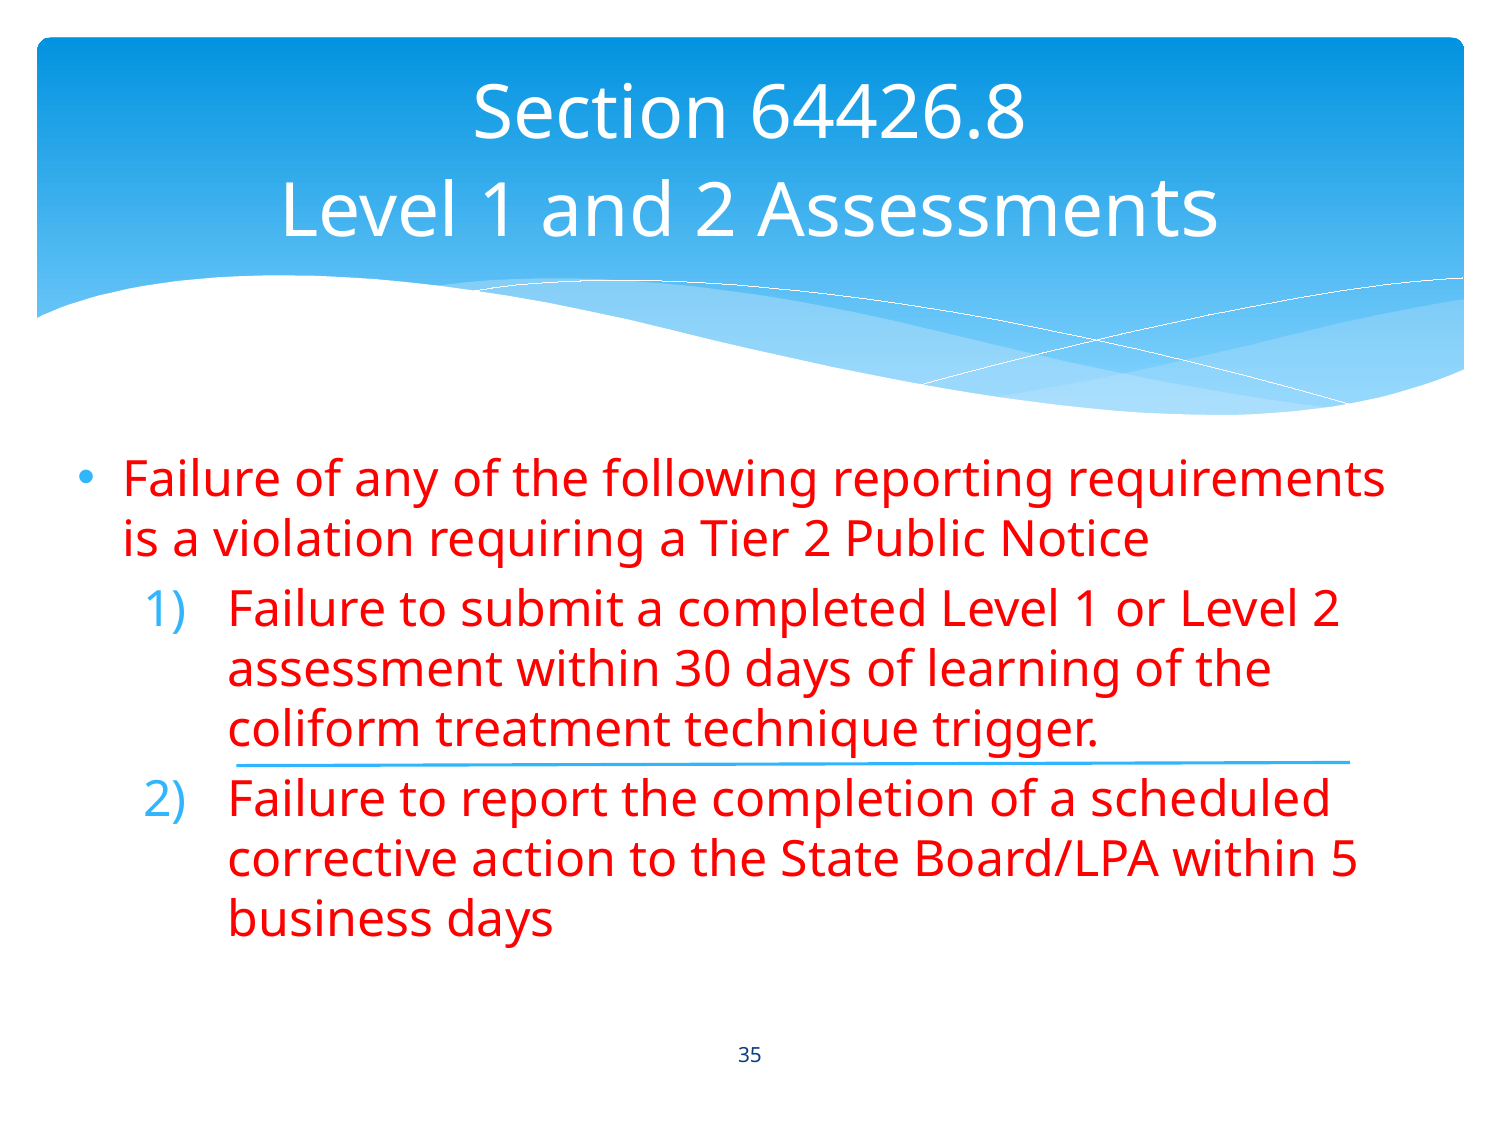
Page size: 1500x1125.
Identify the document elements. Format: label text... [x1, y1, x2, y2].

slide_number 35 [654, 1025, 846, 1086]
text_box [236, 762, 1351, 766]
list Failure of any of the following reporting requirements is a violation requiring a Tier 2 Public Notice Failure to submit a completed Level 1 or Level 2 assessment within 30 days of learning of the coliform treatment technique trigger. Failure to report the completion of a scheduled corrective action to the State Board/LPA within 5 business days [62, 438, 1438, 1005]
title Section 64426.8 Level 1 and 2 Assessments [75, 55, 1425, 261]
